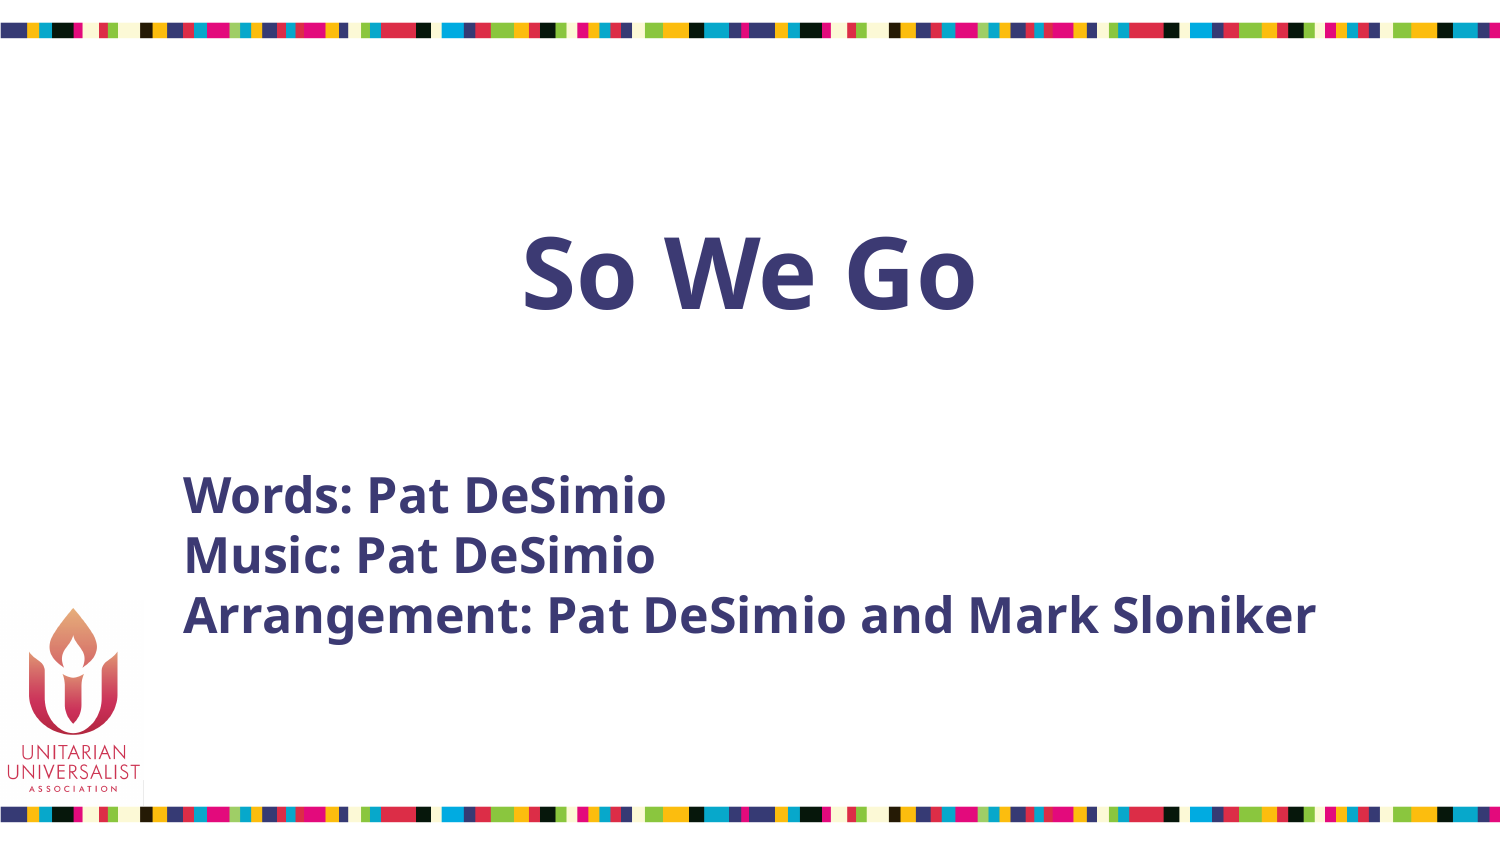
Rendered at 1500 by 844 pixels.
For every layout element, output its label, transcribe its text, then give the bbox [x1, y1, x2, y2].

text_box Words: Pat DeSimio Music: Pat DeSimio Arrangement: Pat DeSimio and Mark Sloniker [168, 448, 1495, 659]
picture [0, 600, 1500, 824]
text_box So We Go [150, 75, 1350, 345]
picture [0, 22, 1500, 40]
